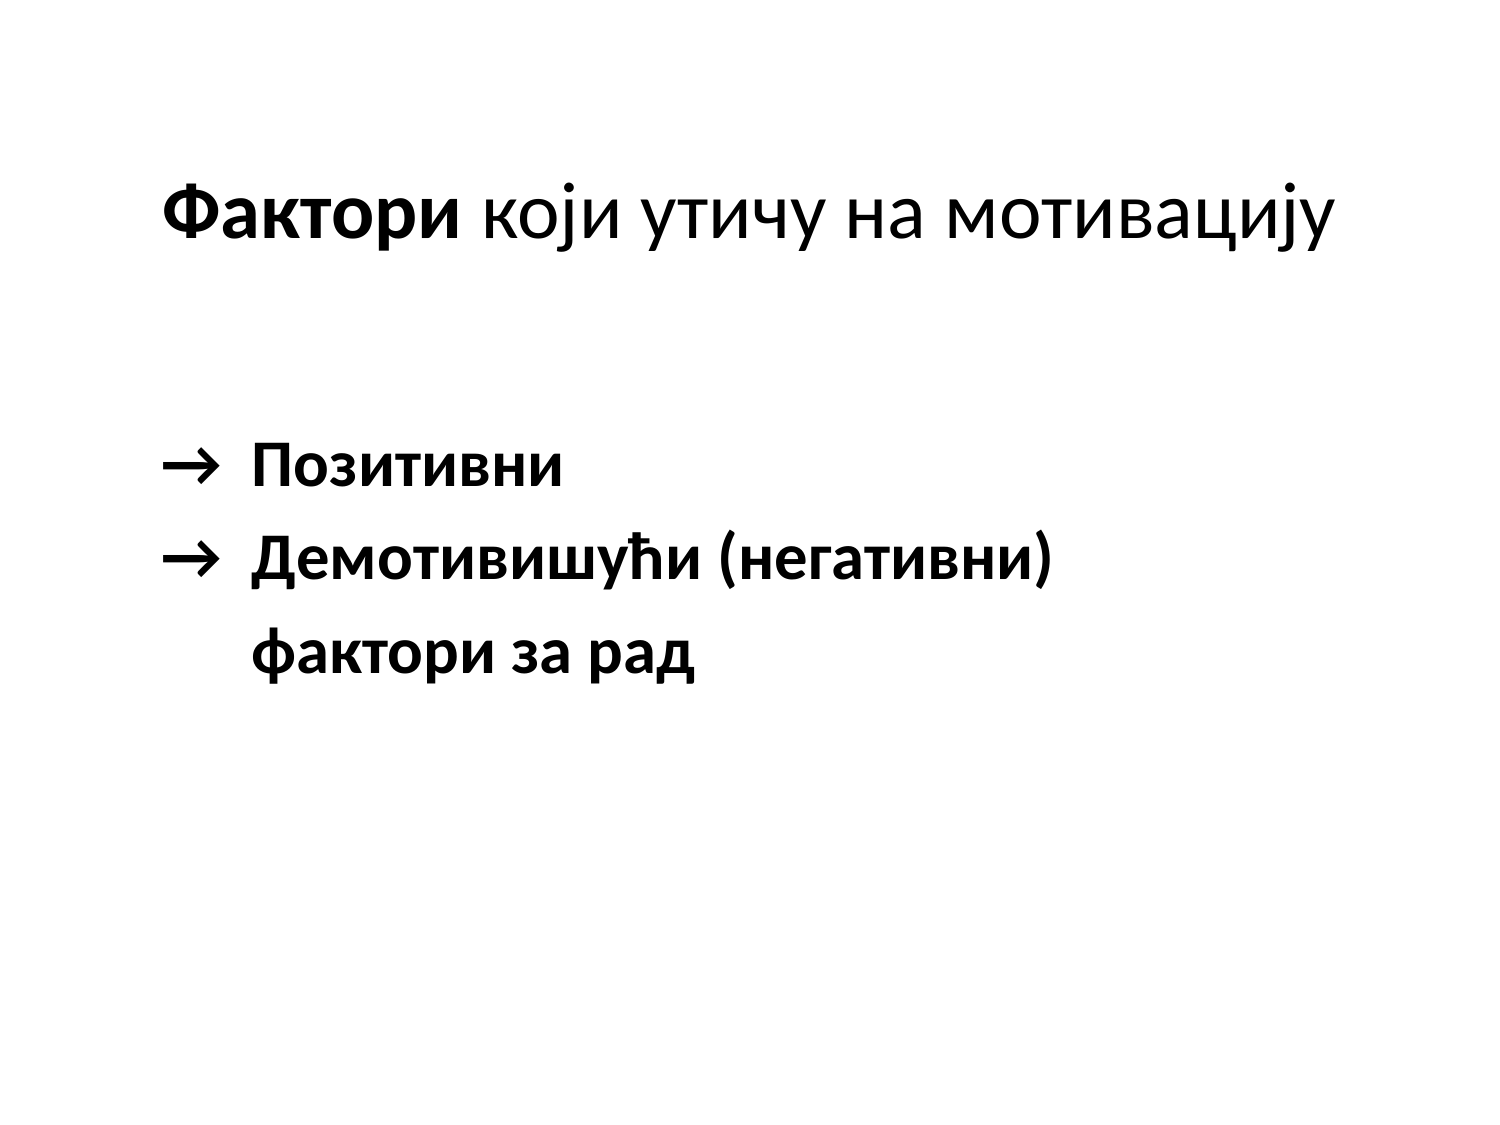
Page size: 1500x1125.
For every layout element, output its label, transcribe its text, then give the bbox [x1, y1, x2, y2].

title Фактори који утичу на мотивацију [75, 112, 1425, 300]
list → Позитивни → Демотивишући (негативни) фактори за рад [75, 412, 1425, 1125]
